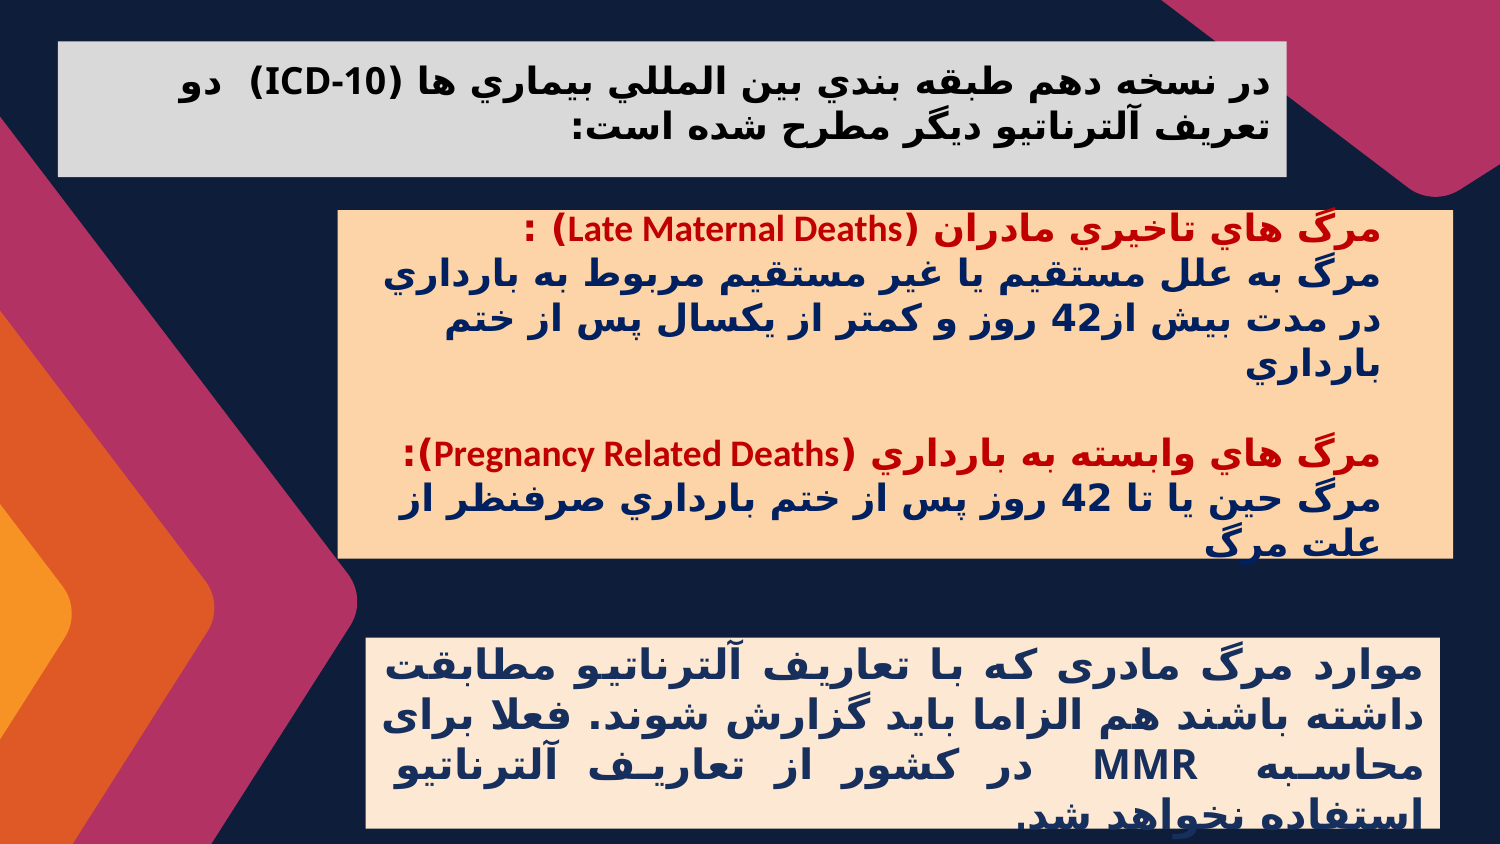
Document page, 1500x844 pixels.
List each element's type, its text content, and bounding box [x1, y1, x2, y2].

title مرگ هاي تاخيري مادران (Late Maternal Deaths) : مرگ به علل مستقيم يا غير مستقيم مربوط به بارداري در مدت بيش از42 روز و کمتر از يکسال پس از ختم بارداري مرگ هاي وابسته به بارداري (Pregnancy Related Deaths): مرگ حين يا تا 42 روز پس از ختم بارداري صرفنظر از علت مرگ [337, 210, 1454, 559]
title در نسخه دهم طبقه بندي بين المللي بيماري ها (ICD-10) دو تعريف آلترناتیو دیگر مطرح شده است: [57, 41, 1287, 178]
subtitle موارد مرگ مادری که با تعاریف آلترناتیو مطابقت داشته باشند هم الزاما باید گزارش شوند. فعلا برای محاسبه MMR در کشور از تعاریف آلترناتیو استفاده نخواهد شد. [365, 637, 1440, 829]
